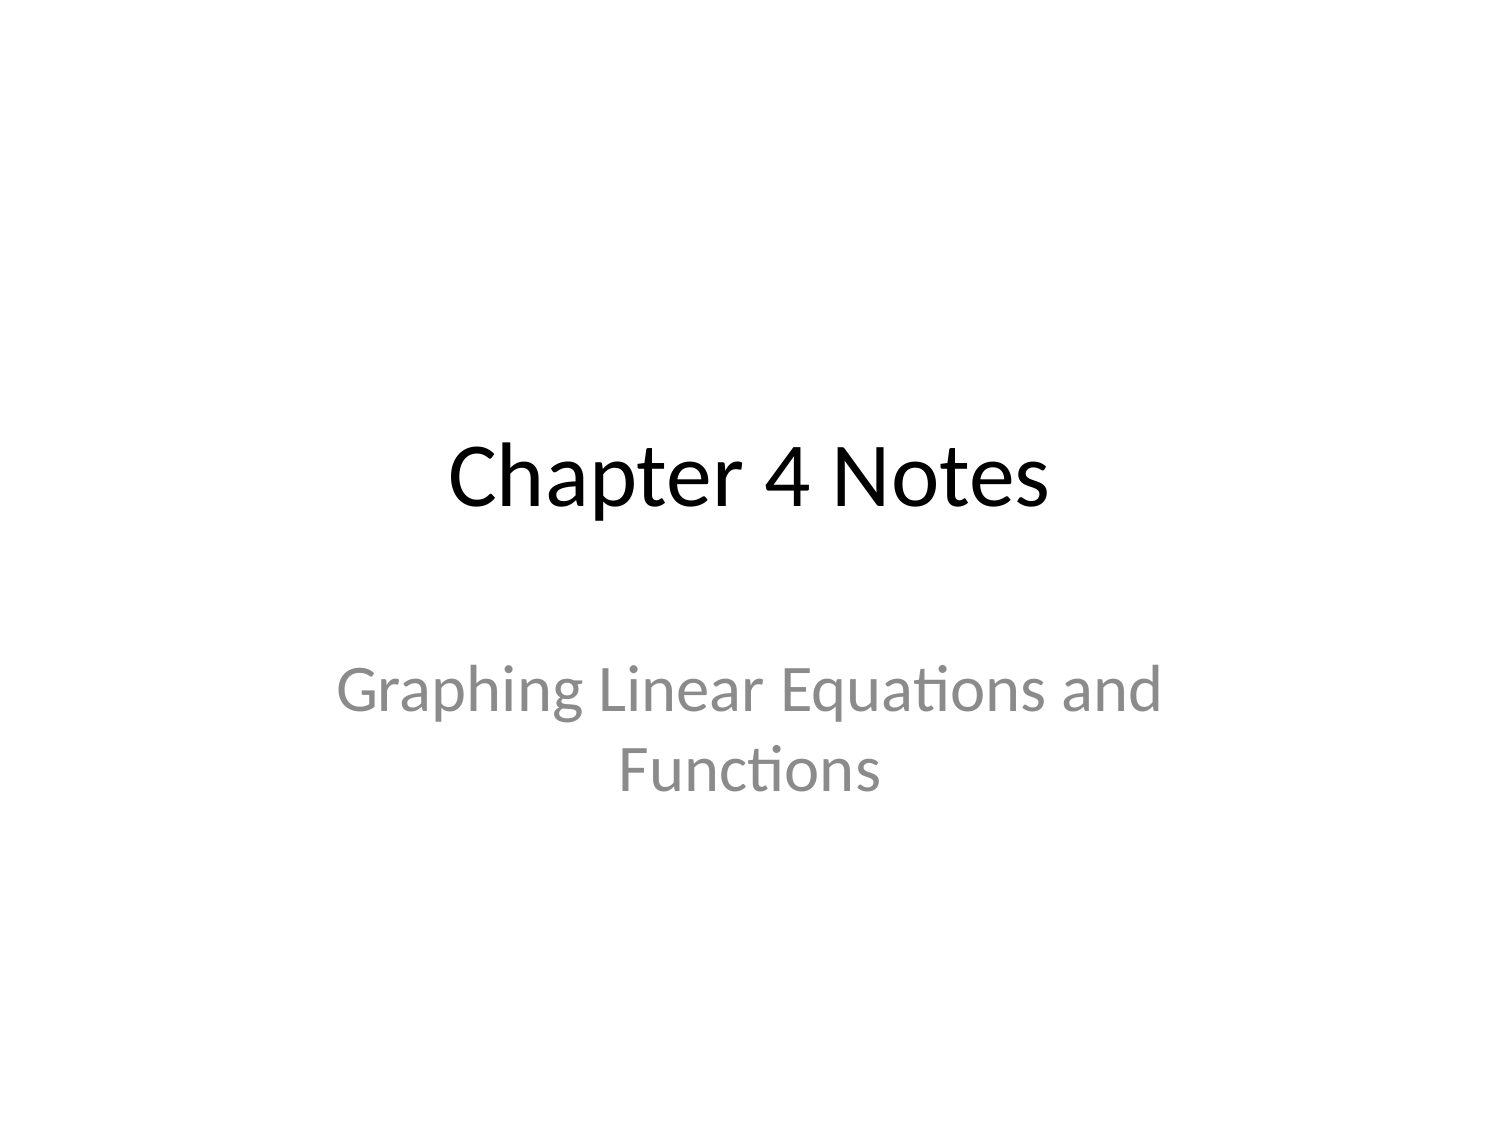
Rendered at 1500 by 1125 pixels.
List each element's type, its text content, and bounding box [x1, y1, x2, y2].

subtitle Graphing Linear Equations and Functions [225, 637, 1275, 925]
title Chapter 4 Notes [112, 349, 1388, 591]
